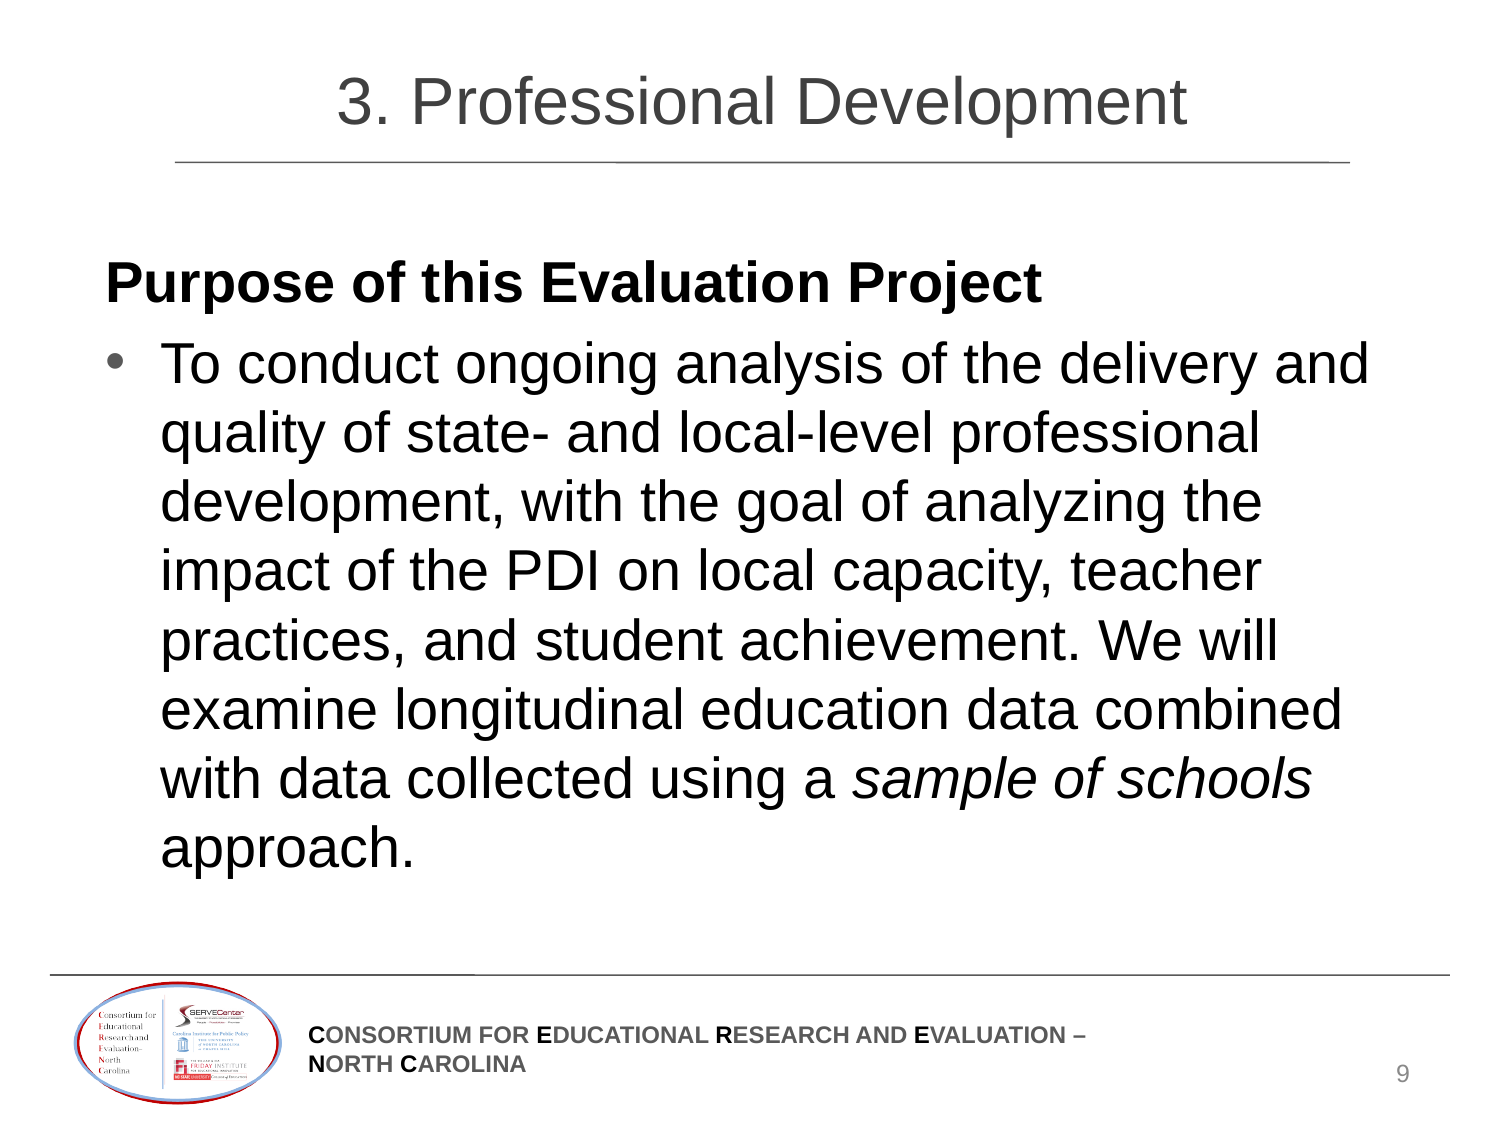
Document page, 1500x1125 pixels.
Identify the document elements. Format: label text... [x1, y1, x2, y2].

slide_number 9 [1268, 1042, 1425, 1103]
picture [72, 981, 283, 1105]
title 3. Professional Development [174, 44, 1351, 151]
list Purpose of this Evaluation Project To conduct ongoing analysis of the delivery and quality of state- and local-level professional development, with the goal of analyzing the impact of the PDI on local capacity, teacher practices, and student achievement. We will examine longitudinal education data combined with data collected using a sample of schools approach. [89, 237, 1403, 888]
